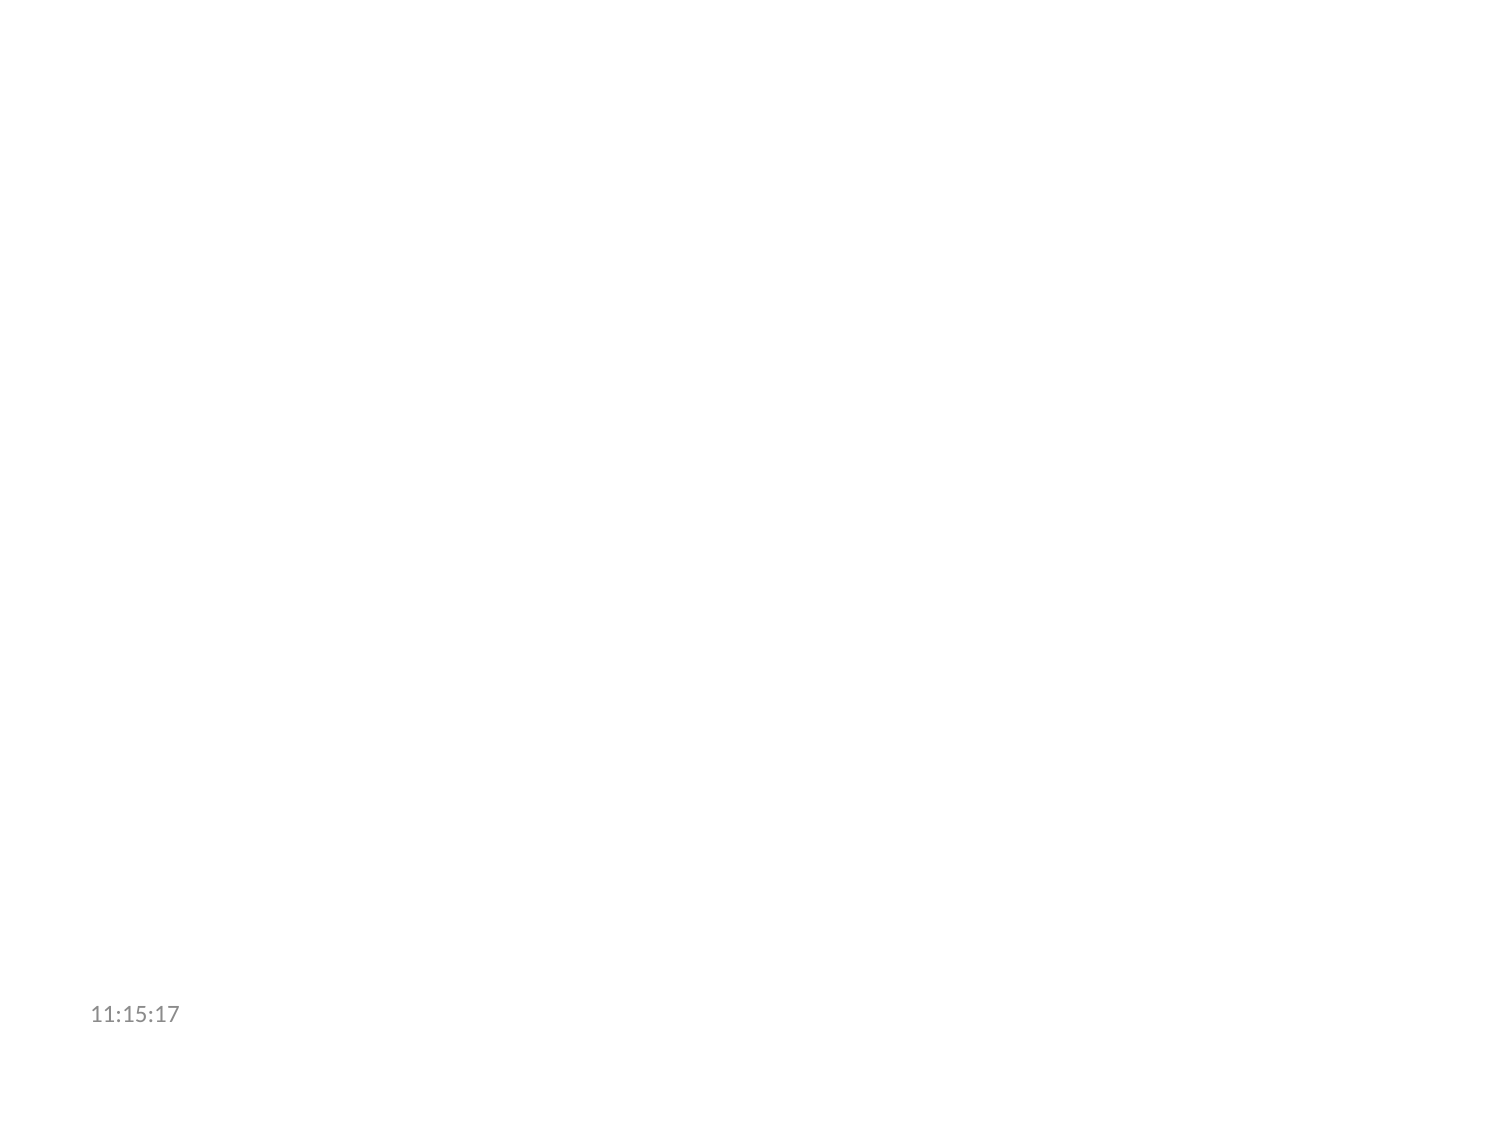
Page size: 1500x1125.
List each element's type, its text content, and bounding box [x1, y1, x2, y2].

text_box 15:35:09 [75, 982, 425, 1043]
